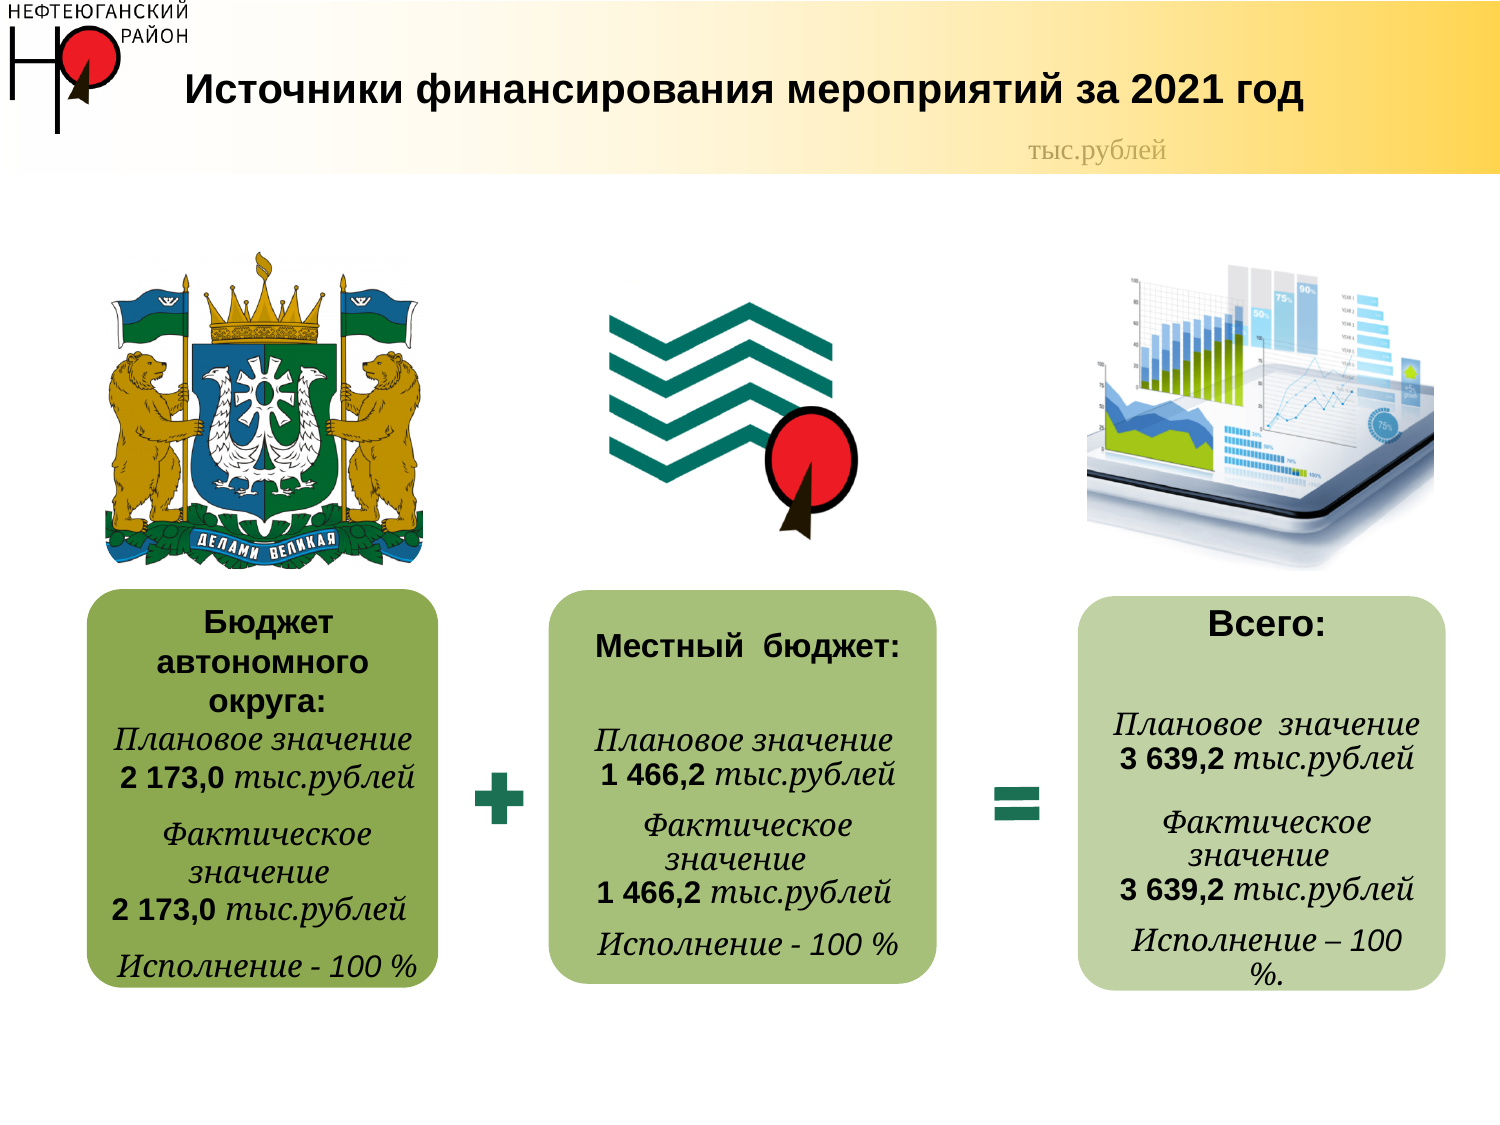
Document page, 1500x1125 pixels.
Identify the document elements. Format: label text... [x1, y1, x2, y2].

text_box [52, 207, 1483, 1125]
text_box Источники финансирования мероприятий за 2021 год [0, 0, 1500, 175]
picture [9, 0, 187, 134]
